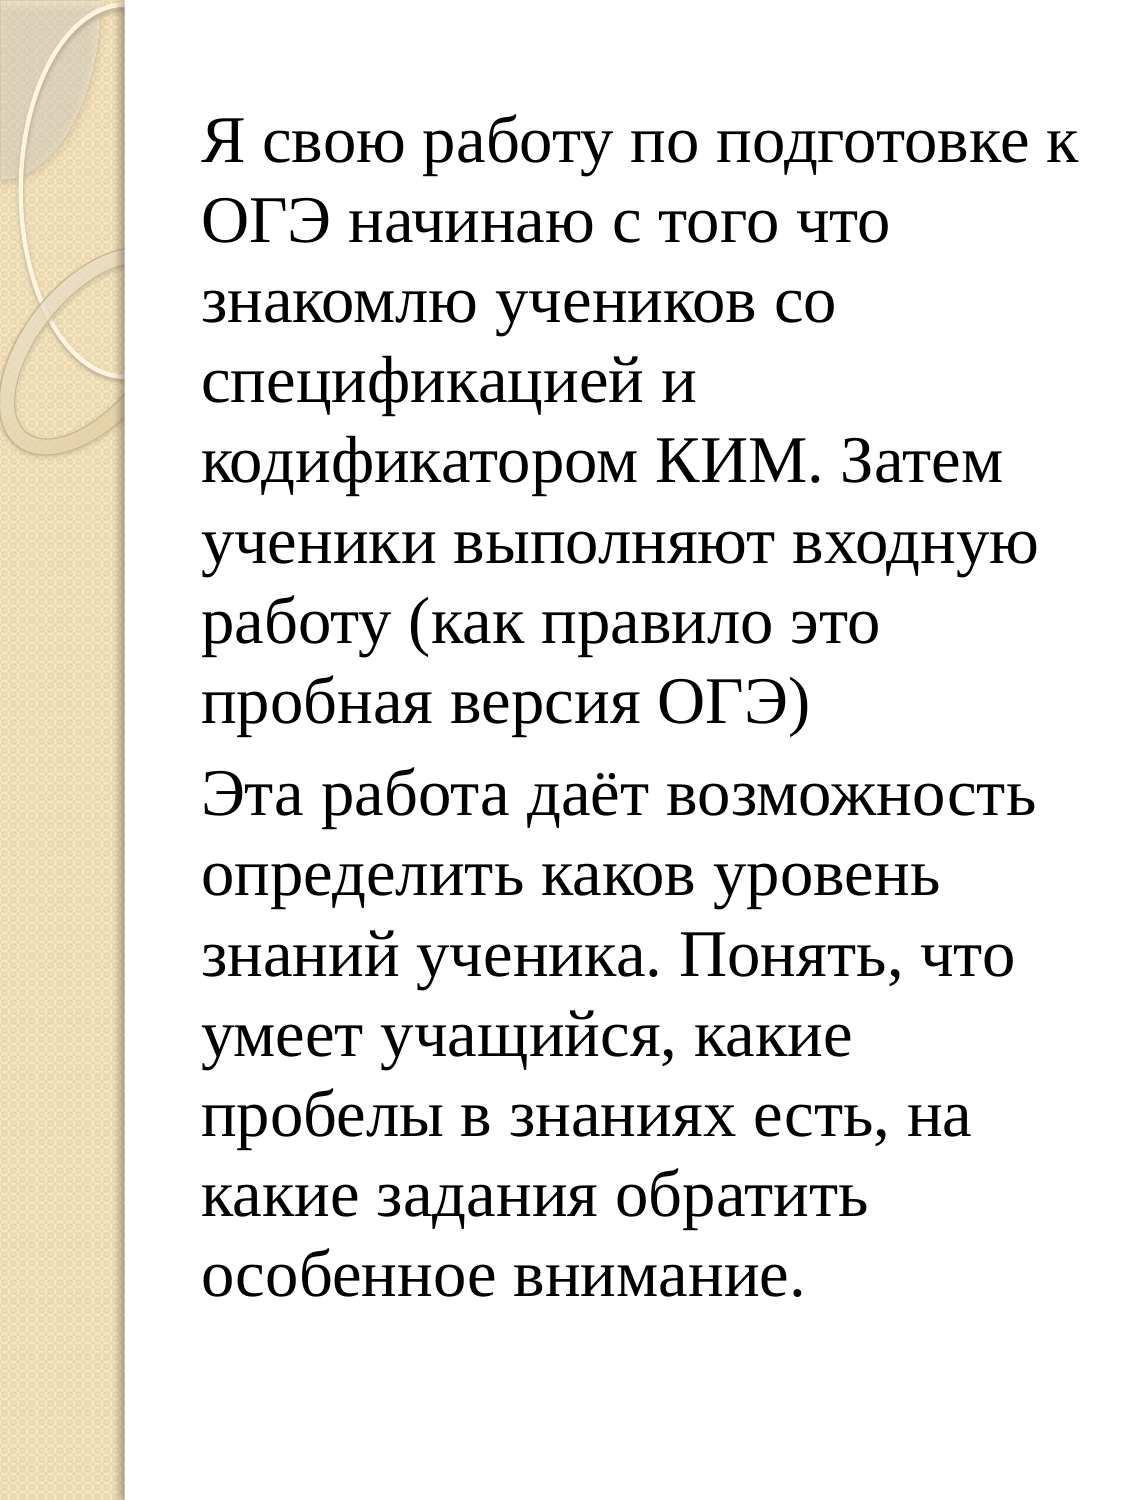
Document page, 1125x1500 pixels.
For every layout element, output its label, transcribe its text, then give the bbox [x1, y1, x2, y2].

list Я свою работу по подготовке к ОГЭ начинаю с того что знакомлю учеников со спецификацией и кодификатором КИМ. Затем ученики выполняют входную работу (как правило это пробная версия ОГЭ) Эта работа даёт возможность определить каков уровень знаний ученика. Понять, что умеет учащийся, какие пробелы в знаниях есть, на какие задания обратить особенное внимание. [172, 88, 1100, 1367]
